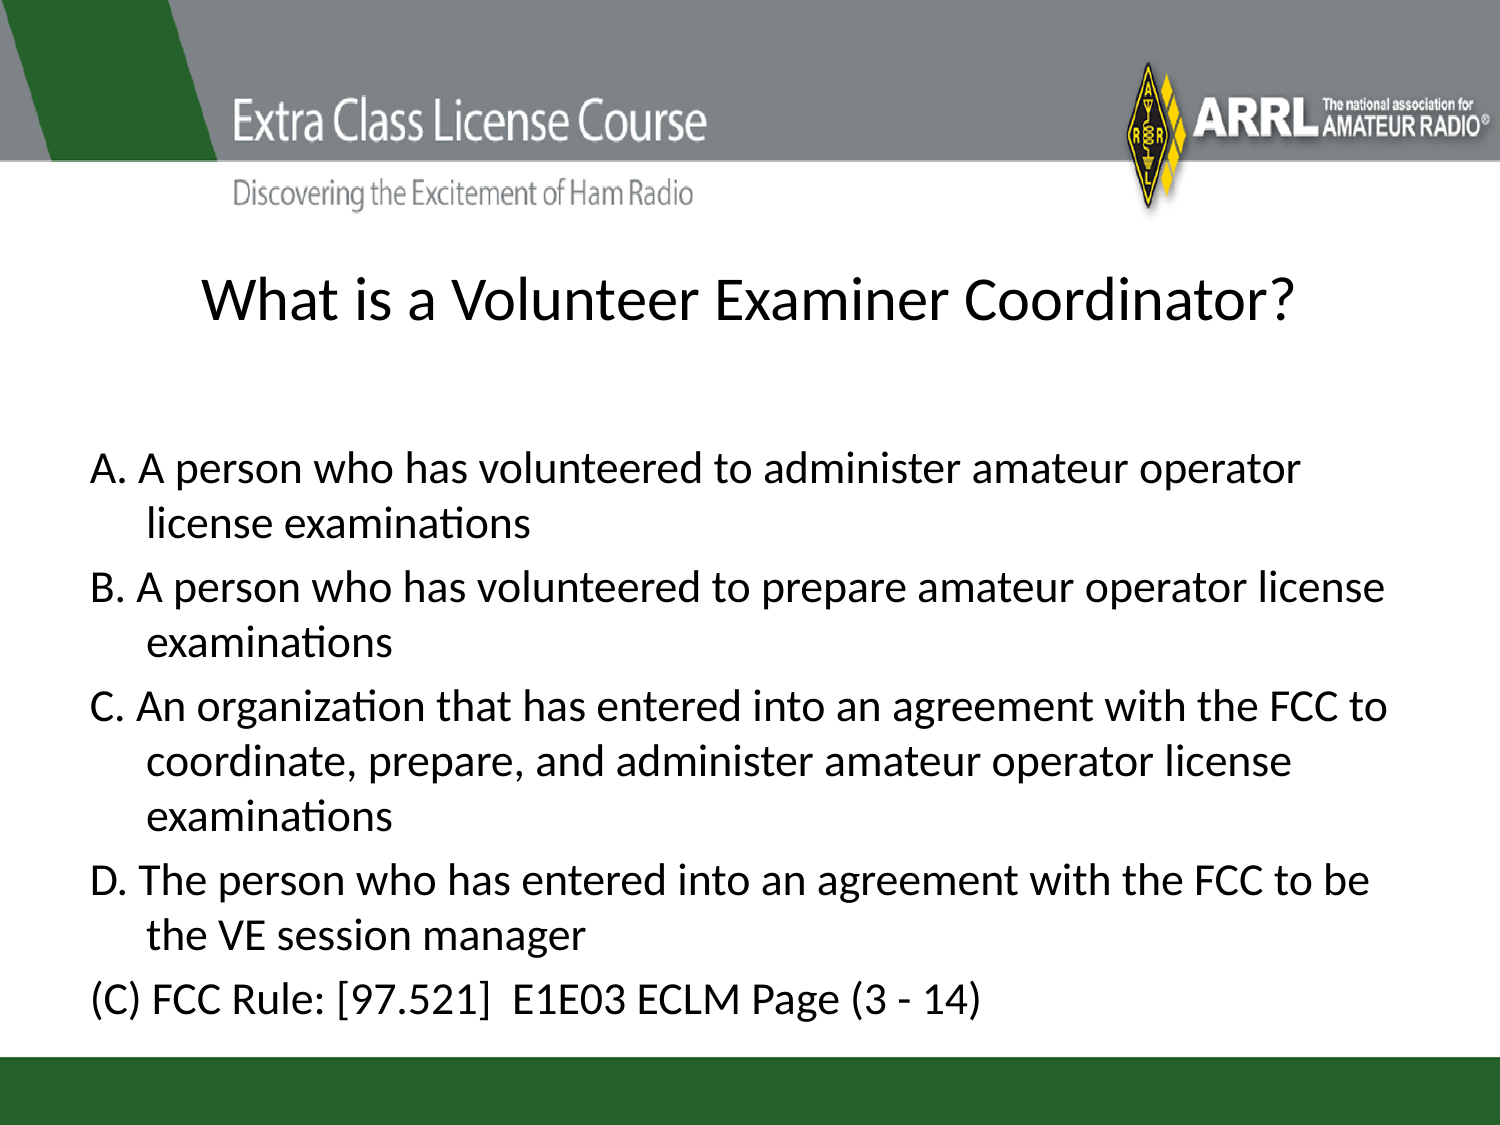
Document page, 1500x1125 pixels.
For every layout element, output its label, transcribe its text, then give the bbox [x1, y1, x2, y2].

picture [0, 0, 1500, 1125]
list A. A person who has volunteered to administer amateur operator license examinations B. A person who has volunteered to prepare amateur operator license examinations C. An organization that has entered into an agreement with the FCC to coordinate, prepare, and administer amateur operator license examinations D. The person who has entered into an agreement with the FCC to be the VE session manager (C) FCC Rule: [97.521] E1E03 ECLM Page (3 - 14) [75, 430, 1425, 948]
title What is a Volunteer Examiner Coordinator? [75, 250, 1425, 430]
